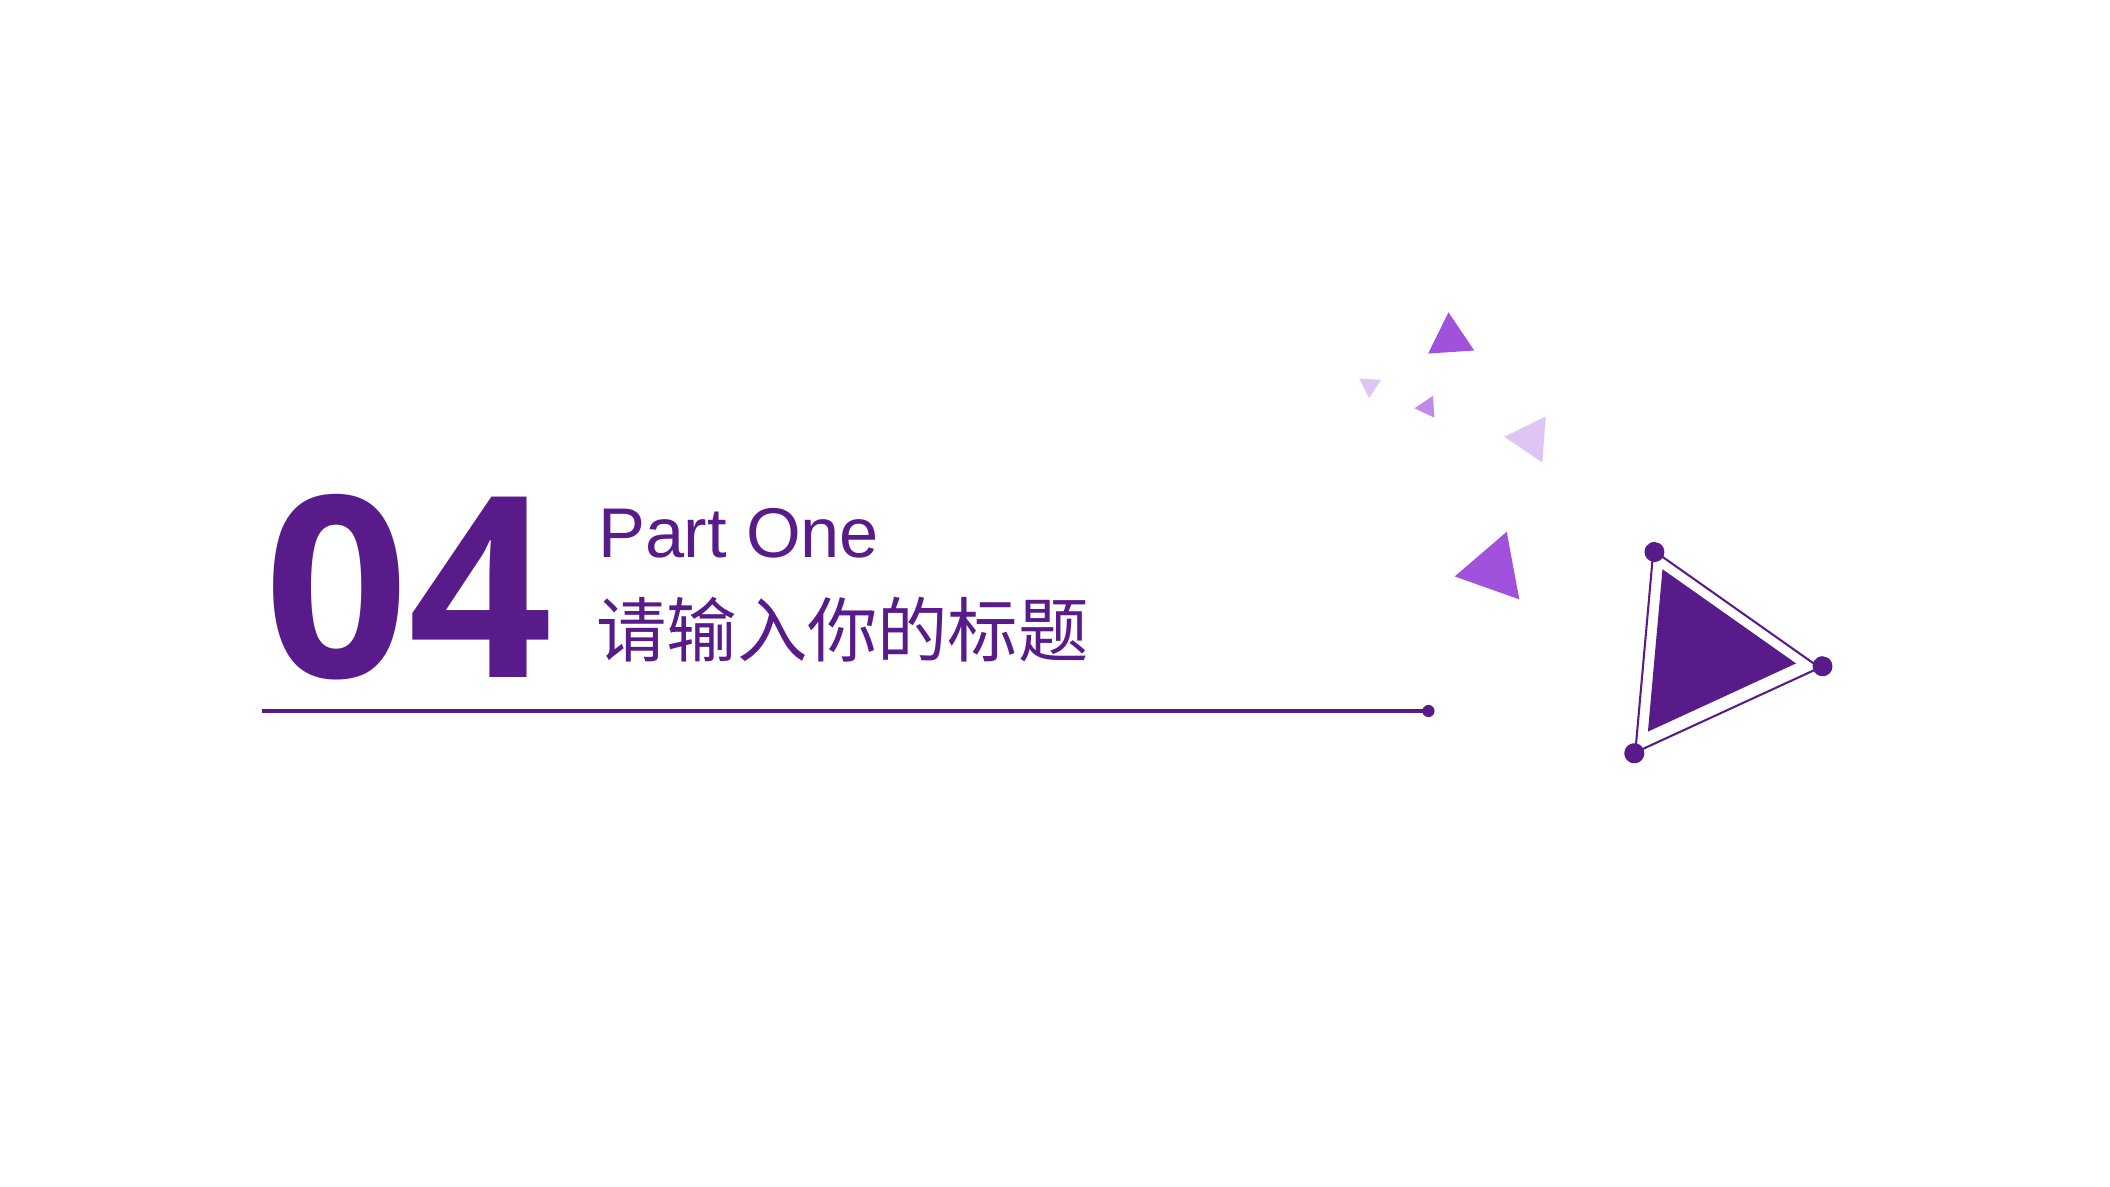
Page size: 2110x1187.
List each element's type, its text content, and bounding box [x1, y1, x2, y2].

text_box [1504, 416, 1546, 463]
text_box Part One [583, 479, 895, 579]
text_box 04 [266, 440, 551, 709]
text_box [0, 253, 2110, 927]
text_box 请输入你的标题 [581, 578, 1131, 679]
text_box [1414, 395, 1435, 418]
text_box [1812, 656, 1833, 677]
text_box [1454, 531, 1520, 600]
text_box [1359, 378, 1382, 399]
text_box [1428, 312, 1475, 354]
text_box [1636, 557, 1813, 749]
text_box [1644, 541, 1665, 562]
text_box [1624, 743, 1645, 764]
